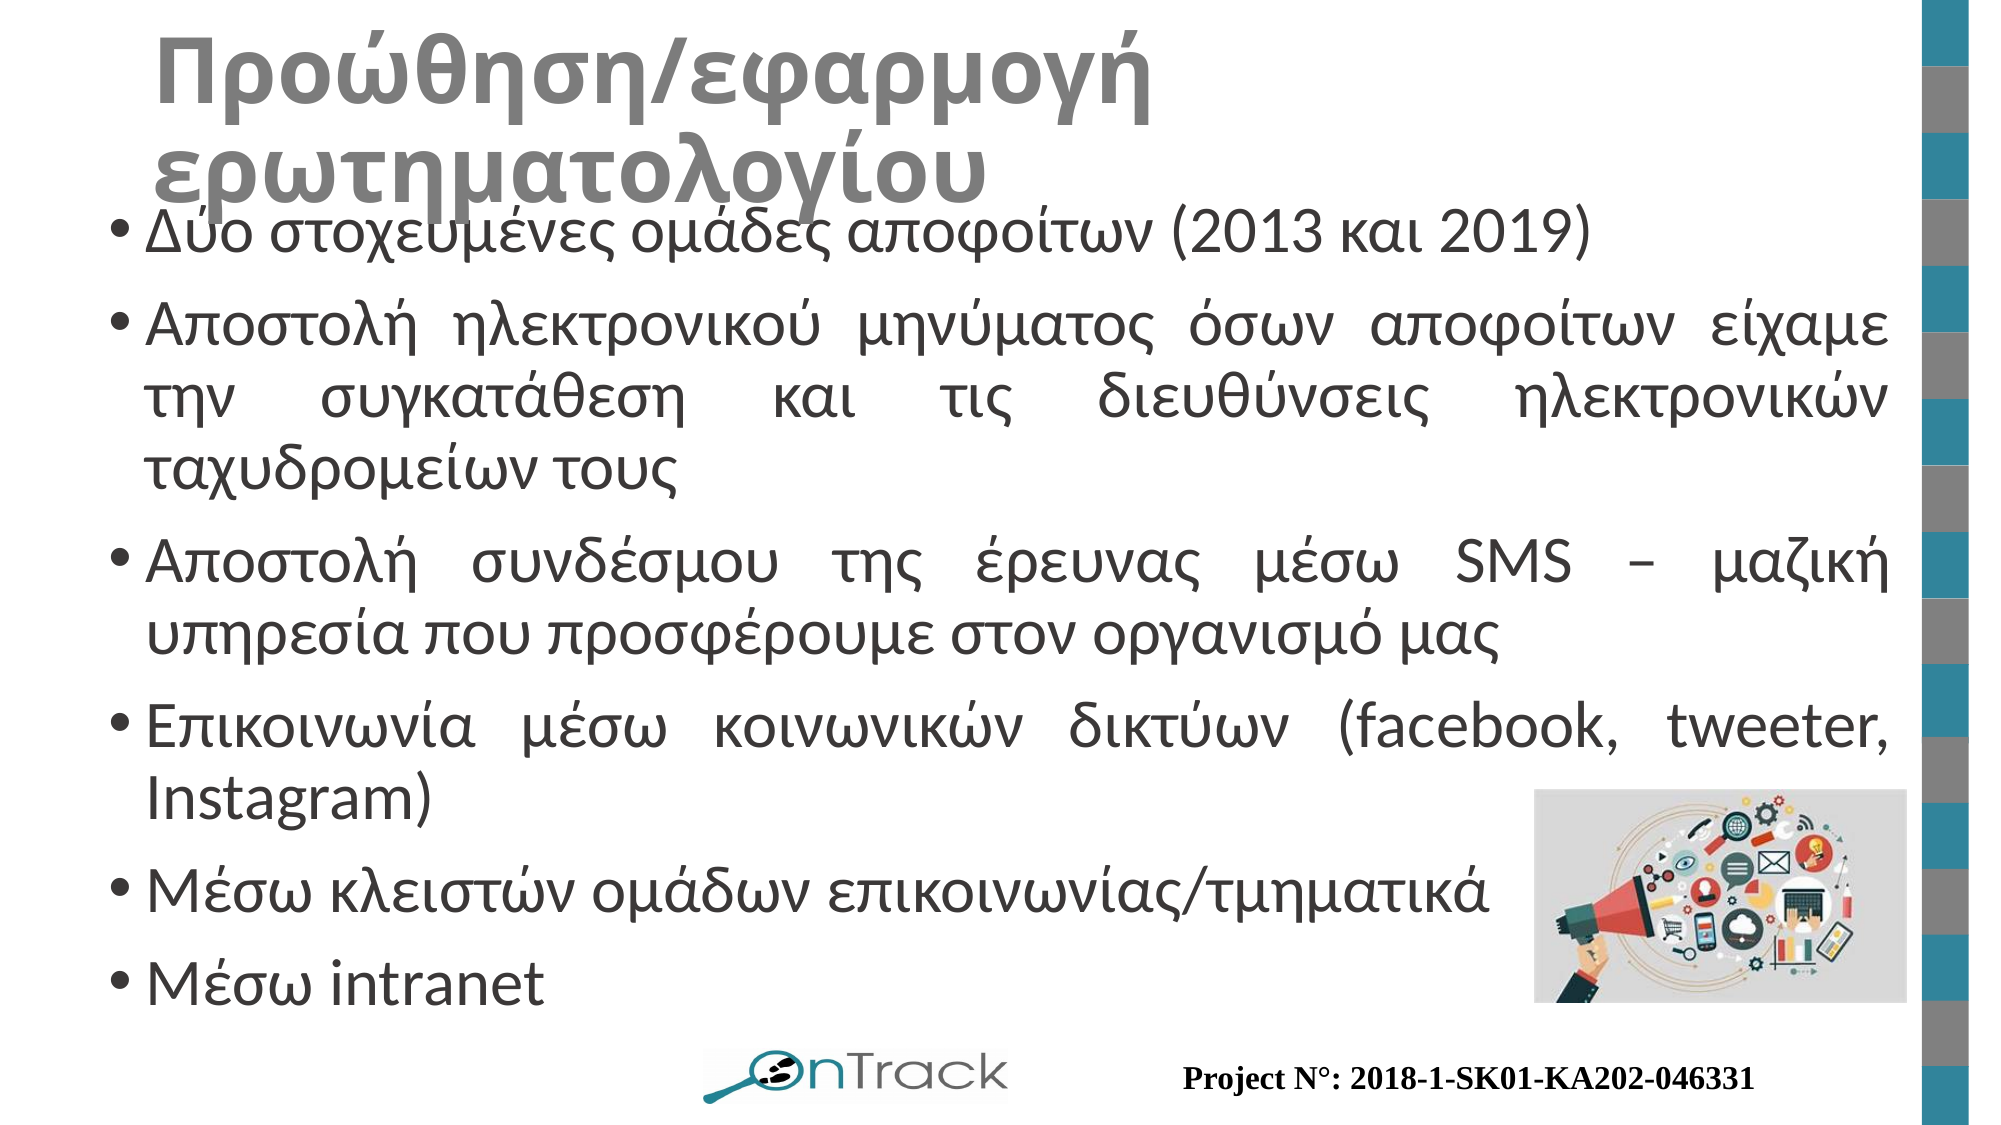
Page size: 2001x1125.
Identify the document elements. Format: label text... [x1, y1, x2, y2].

picture [703, 1048, 1008, 1104]
title Προώθηση/εφαρμογή ερωτηματολογίου [137, 59, 1863, 188]
list Δύο στοχευμένες ομάδες αποφοίτων (2013 και 2019) Αποστολή ηλεκτρονικού μηνύματος όσων αποφοίτων είχαμε την συγκατάθεση και τις διευθύνσεις ηλεκτρονικών ταχυδρομείων τους Αποστολή συνδέσμου της έρευνας μέσω SMS – μαζική υπηρεσία που προσφέρουμε στον οργανισμό μας Επικοινωνία μέσω κοινωνικών δικτύων (facebook, tweeter, Instagram) Μέσω κλειστών ομάδων επικοινωνίας/τμηματικά Μέσω intranet [93, 187, 1907, 1038]
picture [1534, 789, 1907, 1004]
